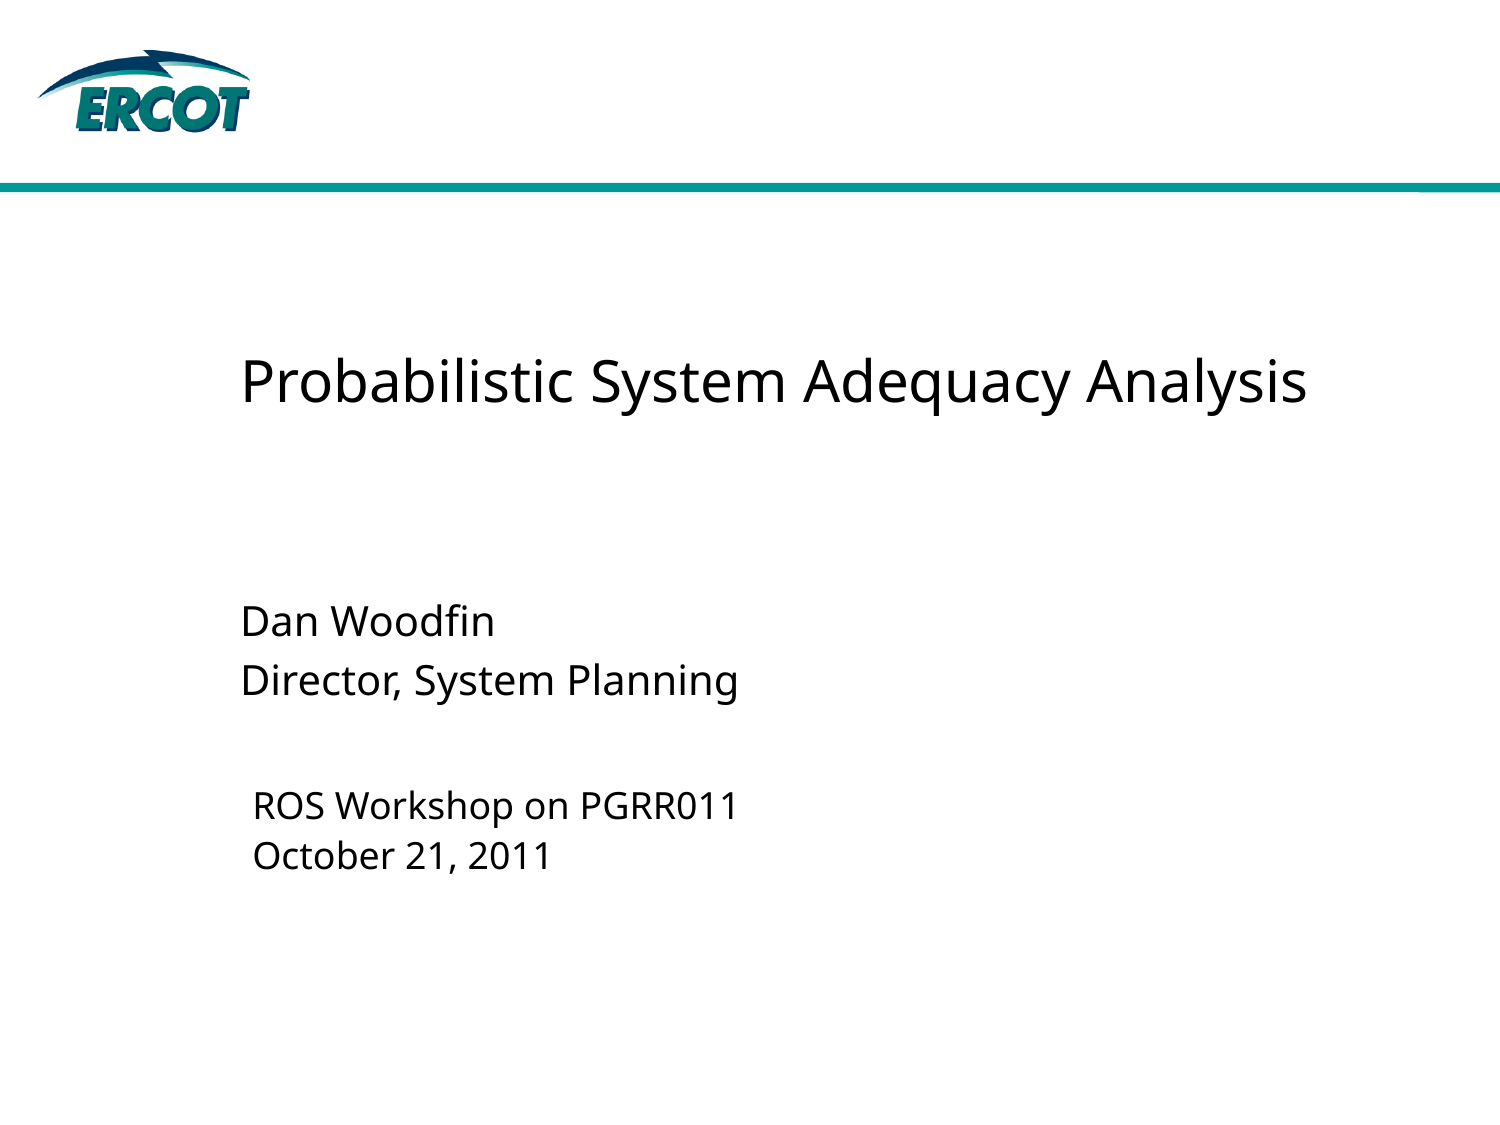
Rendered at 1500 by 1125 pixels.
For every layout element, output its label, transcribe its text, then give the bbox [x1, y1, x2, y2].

text_box ROS Workshop on PGRR011 October 21, 2011 [237, 774, 1279, 963]
title Probabilistic System Adequacy Analysis [224, 312, 1426, 517]
subtitle Dan Woodfin Director, System Planning [224, 587, 1266, 776]
picture [37, 50, 250, 136]
